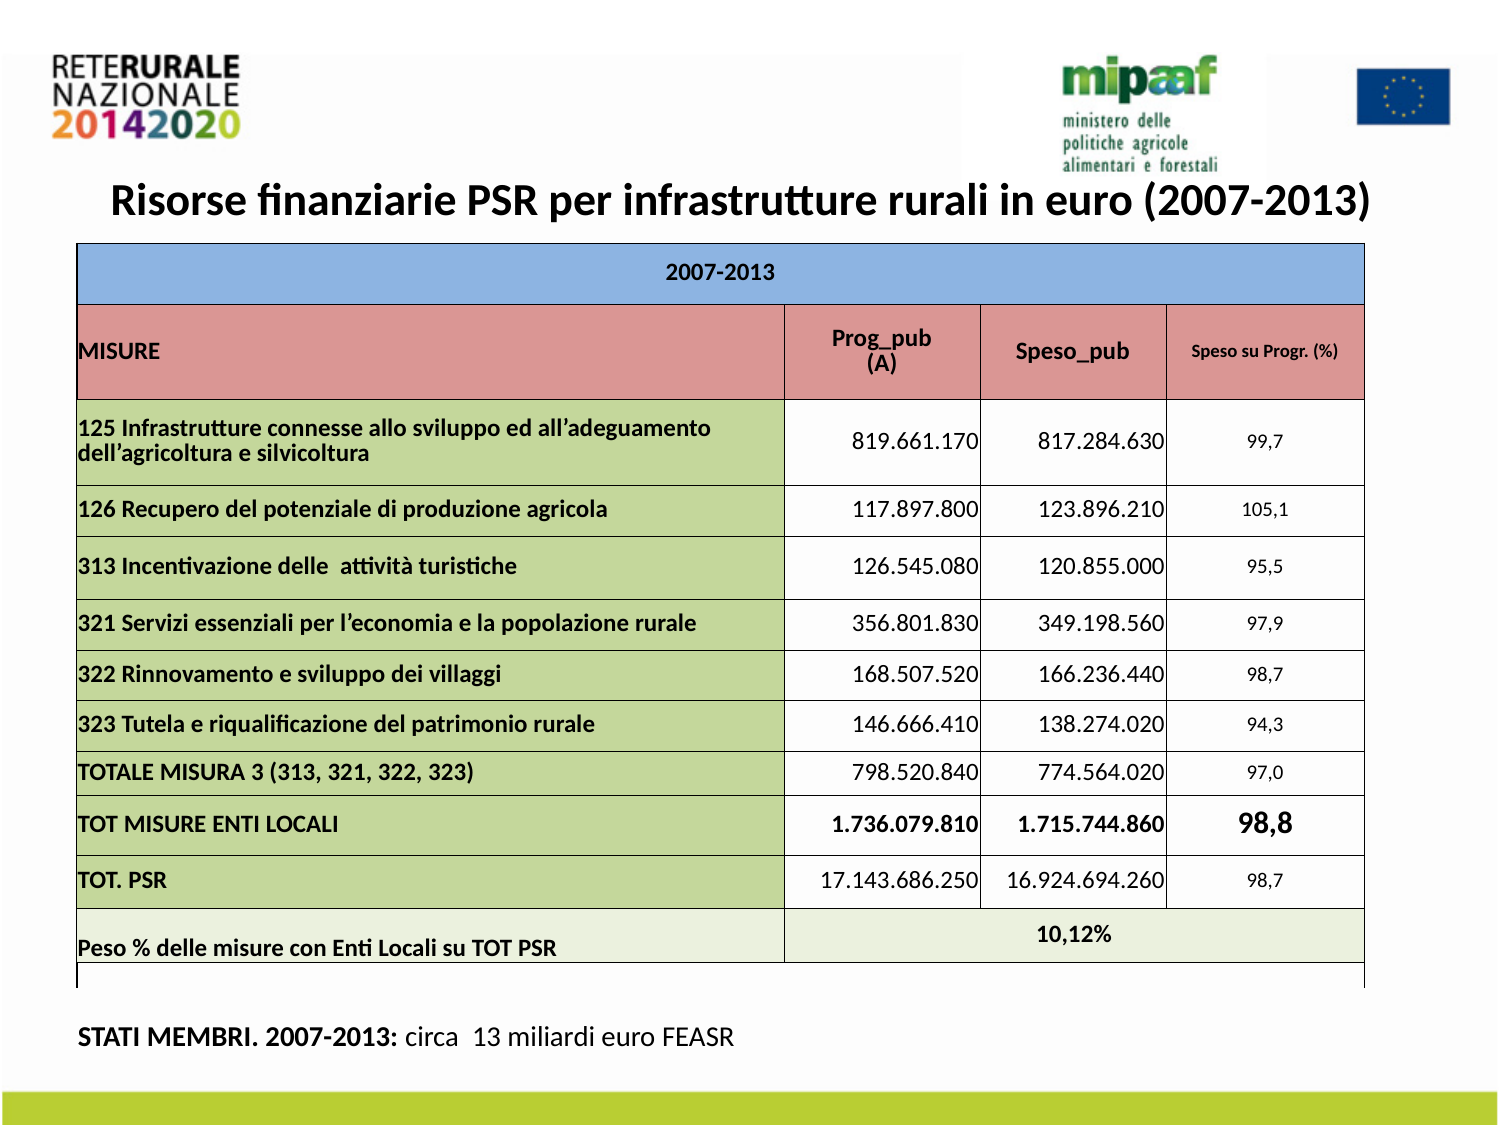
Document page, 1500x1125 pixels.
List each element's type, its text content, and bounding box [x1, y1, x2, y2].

table_cell 105,1 [1167, 486, 1364, 536]
table_cell TOT MISURE ENTI LOCALI [77, 796, 784, 855]
table_cell Peso % delle misure con Enti Locali su TOT PSR [77, 909, 784, 962]
table_cell 126 Recupero del potenziale di produzione agricola [77, 486, 784, 536]
table_cell 774.564.020 [981, 752, 1166, 795]
table_cell 321 Servizi essenziali per l’economia e la popolazione rurale [77, 600, 784, 650]
table_cell 99,7 [1167, 400, 1364, 485]
table_cell 123.896.210 [981, 486, 1166, 536]
table_cell 98,7 [1167, 651, 1364, 700]
table_cell 168.507.520 [785, 651, 980, 700]
table_cell 1.736.079.810 [785, 796, 980, 855]
table_cell 10,12% [785, 909, 1364, 962]
table_cell 98,7 [1167, 856, 1364, 908]
picture [1, 52, 1499, 1125]
table_cell 16.924.694.260 [981, 856, 1166, 908]
table_cell TOT. PSR [77, 856, 784, 908]
table_cell 817.284.630 [981, 400, 1166, 485]
table_cell 313 Incentivazione delle attività turistiche [77, 537, 784, 599]
table_cell 819.661.170 [785, 400, 980, 485]
table_cell 17.143.686.250 [785, 856, 980, 908]
table_cell 138.274.020 [981, 701, 1166, 751]
table_cell [78, 963, 1364, 988]
table_cell 98,8 [1167, 796, 1364, 855]
table_header 2007-2013 [78, 244, 1364, 304]
table_cell TOTALE MISURA 3 (313, 321, 322, 323) [77, 752, 784, 795]
table_cell MISURE [78, 305, 784, 399]
table_cell 322 Rinnovamento e sviluppo dei villaggi [77, 651, 784, 700]
table_cell 356.801.830 [785, 600, 980, 650]
table_cell 126.545.080 [785, 537, 980, 599]
table_cell 95,5 [1167, 537, 1364, 599]
table_cell Speso su Progr. (%) [1167, 305, 1364, 399]
table_cell 117.897.800 [785, 486, 980, 536]
title Risorse finanziarie PSR per infrastrutture rurali in euro (2007-2013) [20, 137, 1462, 257]
table_cell 94,3 [1167, 701, 1364, 751]
table_cell 798.520.840 [785, 752, 980, 795]
table_cell 349.198.560 [981, 600, 1166, 650]
table_cell 97,9 [1167, 600, 1364, 650]
table_cell 323 Tutela e riqualificazione del patrimonio rurale [77, 701, 784, 751]
table_cell 97,0 [1167, 752, 1364, 795]
table_cell Speso_pub [981, 305, 1166, 399]
table_cell 1.715.744.860 [981, 796, 1166, 855]
table_cell 166.236.440 [981, 651, 1166, 700]
table_cell Prog_pub (A) [785, 305, 980, 399]
table_cell 125 Infrastrutture connesse allo sviluppo ed all’adeguamento dell’agricoltura e silvicoltura [77, 400, 784, 485]
table_cell 146.666.410 [785, 701, 980, 751]
table_cell 120.855.000 [981, 537, 1166, 599]
text_box STATI MEMBRI. 2007-2013: circa 13 miliardi euro FEASR [62, 975, 1058, 1095]
